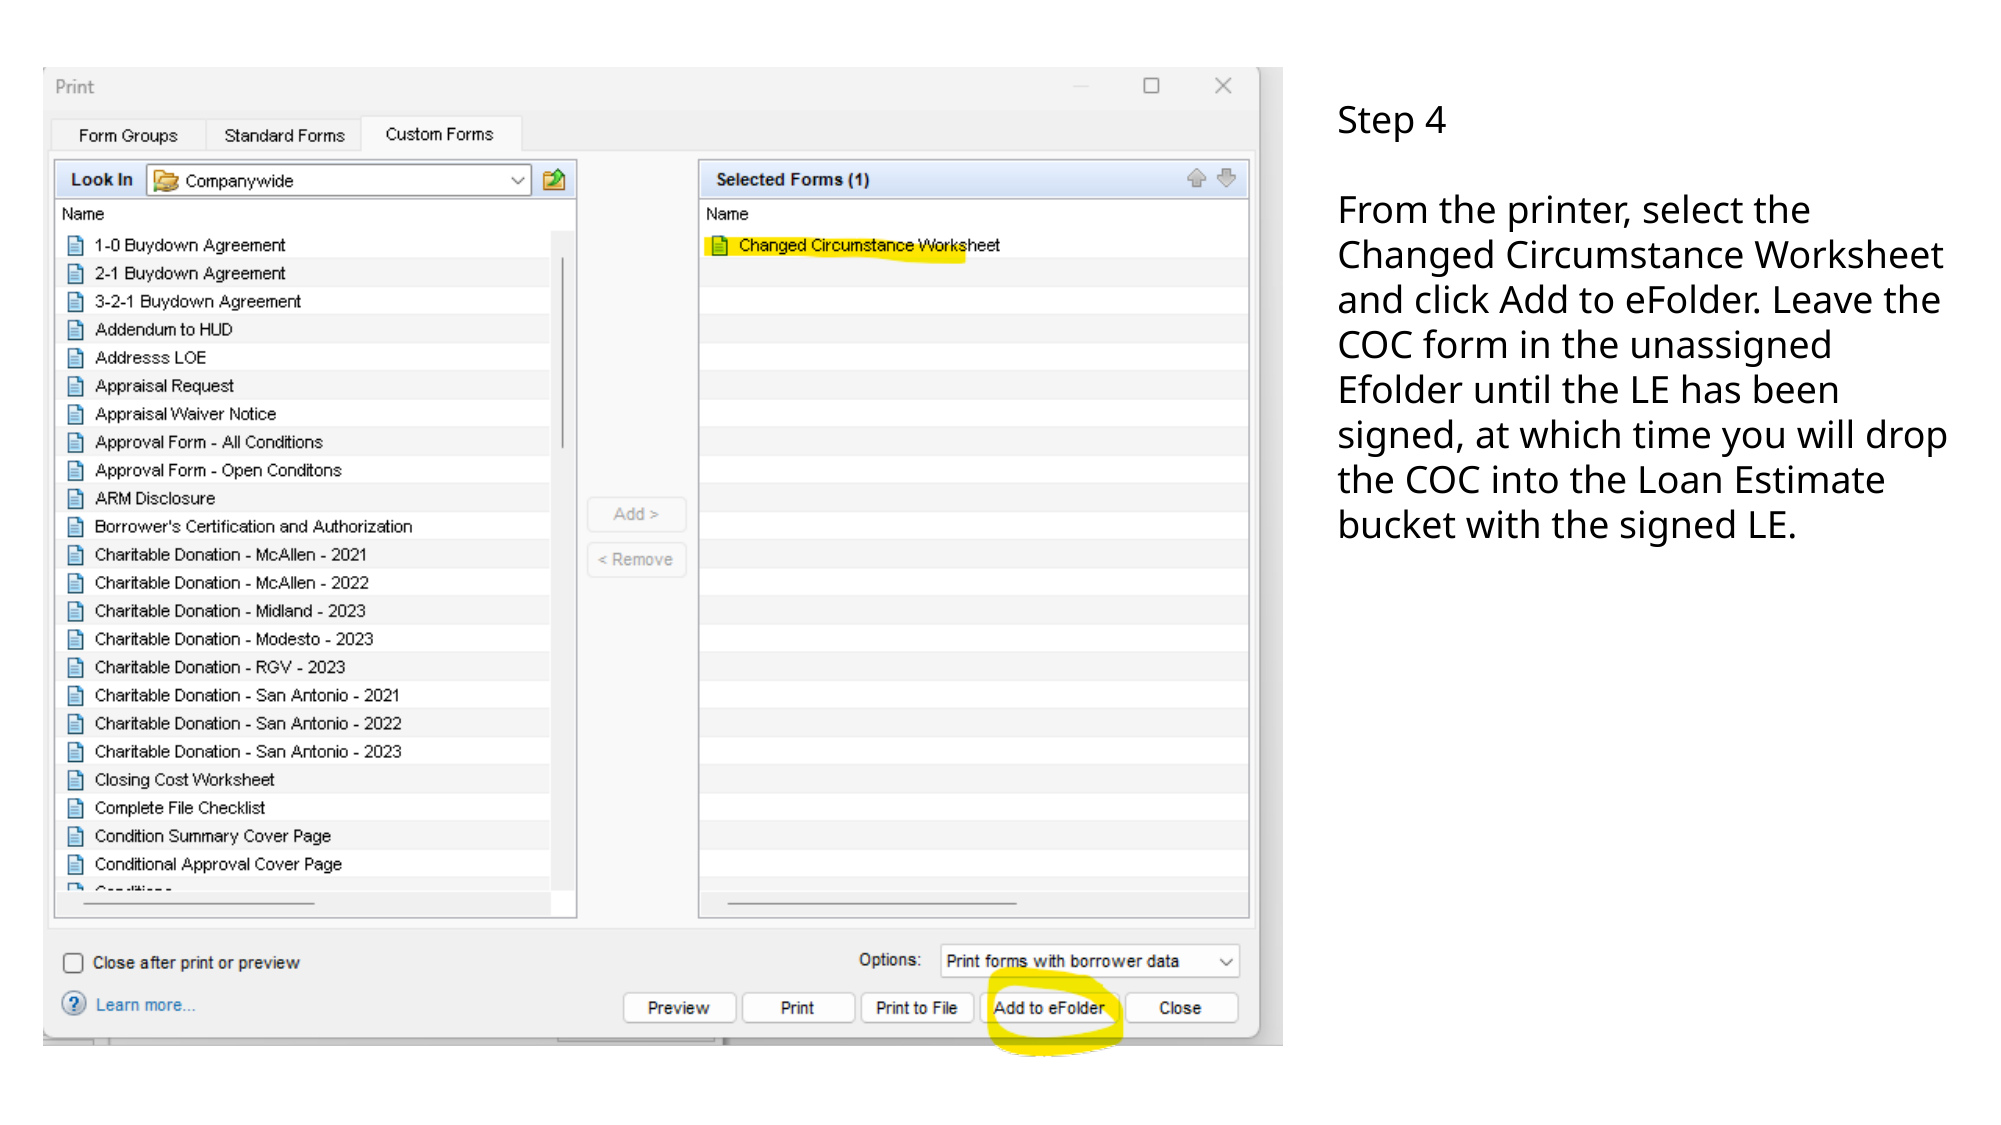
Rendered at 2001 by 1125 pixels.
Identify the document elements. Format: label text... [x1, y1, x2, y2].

picture [42, 66, 1283, 1059]
text_box Step 4 From the printer, select the Changed Circumstance Worksheet and click Add to eFolder. Leave the COC form in the unassigned Efolder until the LE has been signed, at which time you will drop the COC into the Loan Estimate bucket with the signed LE. [1322, 88, 1975, 554]
